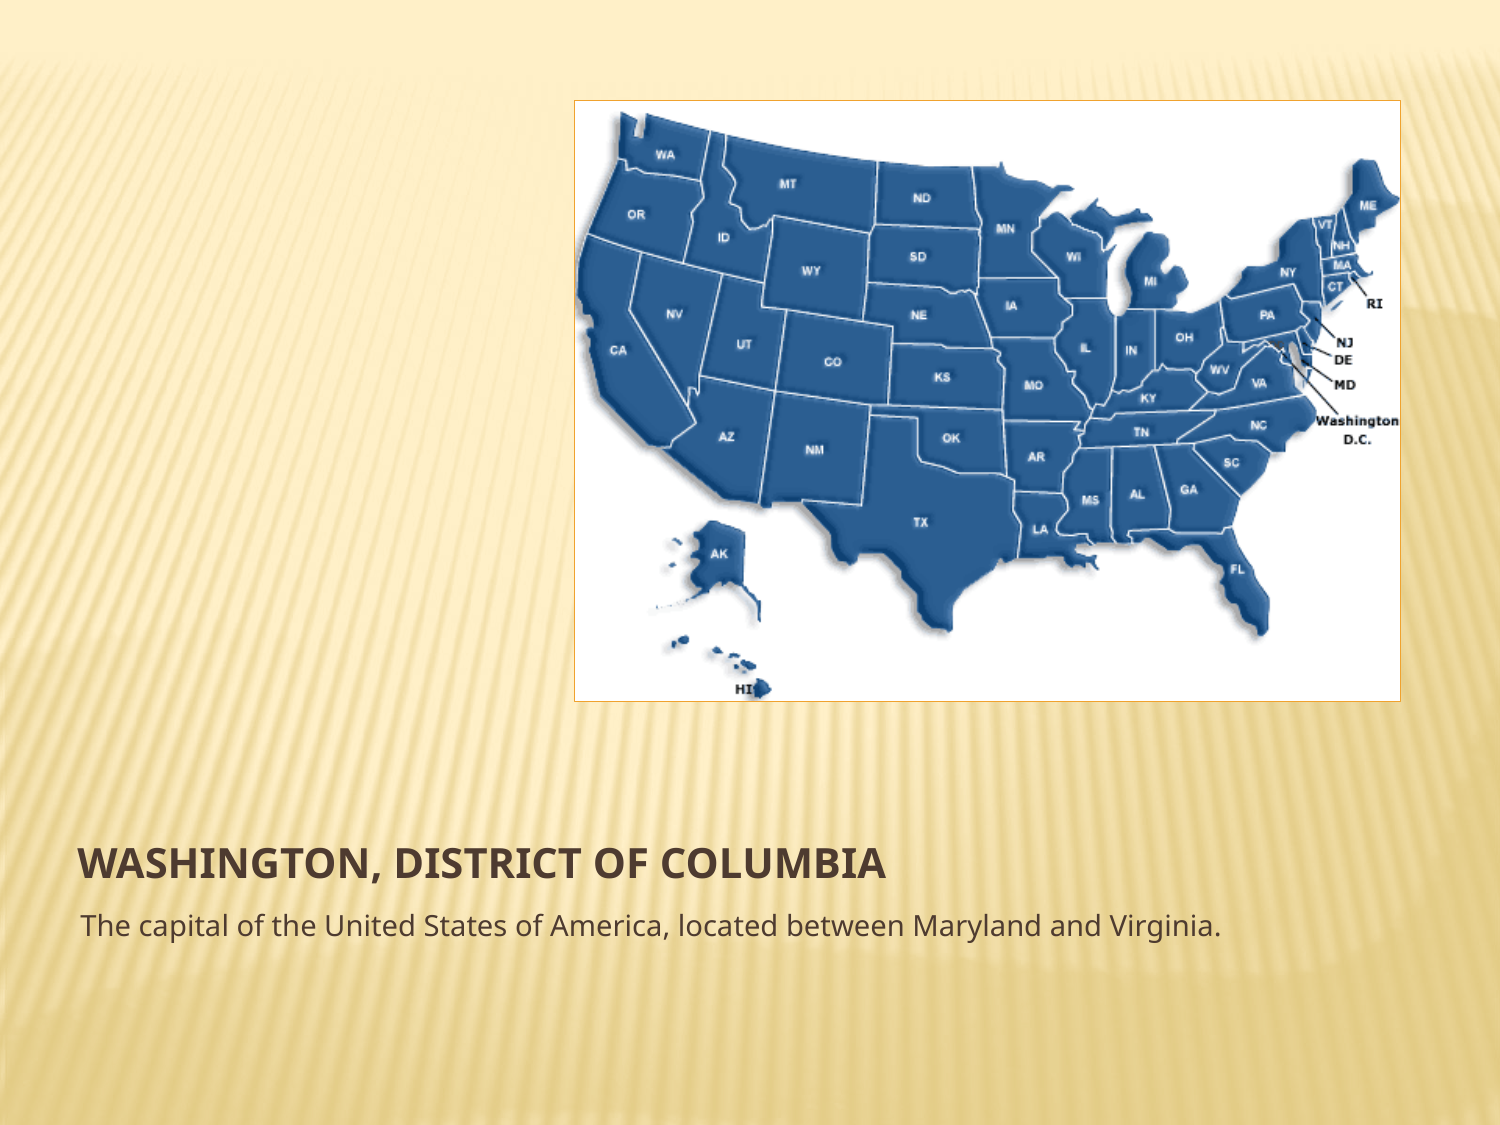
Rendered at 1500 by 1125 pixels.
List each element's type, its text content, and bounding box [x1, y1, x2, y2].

list The capital of the United States of America, located between Maryland and Virginia. [62, 907, 1413, 1034]
picture [574, 100, 1401, 702]
title Washington, District of Columbia [62, 819, 1025, 905]
